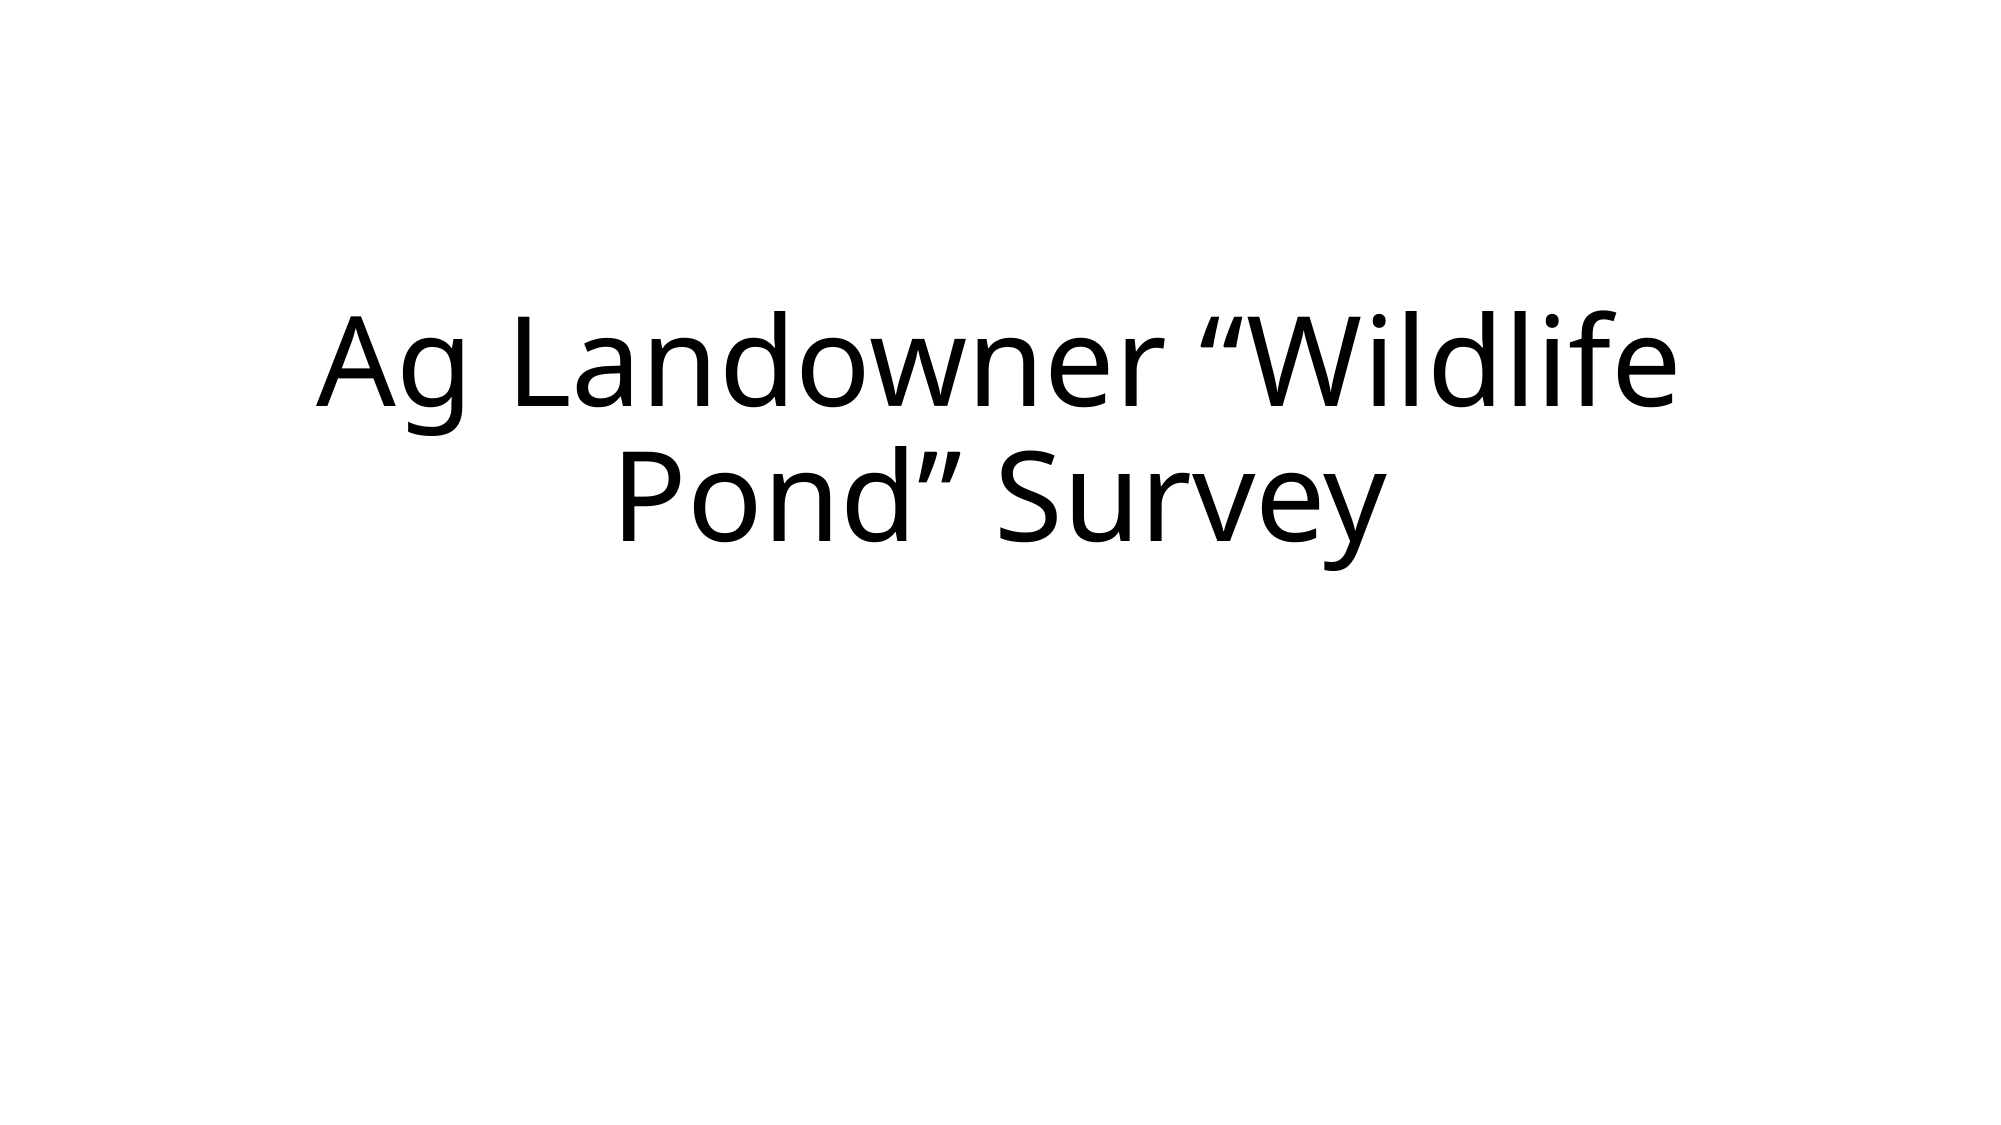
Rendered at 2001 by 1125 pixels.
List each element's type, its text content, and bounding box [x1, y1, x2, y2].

title Ag Landowner “Wildlife Pond” Survey [249, 184, 1750, 576]
